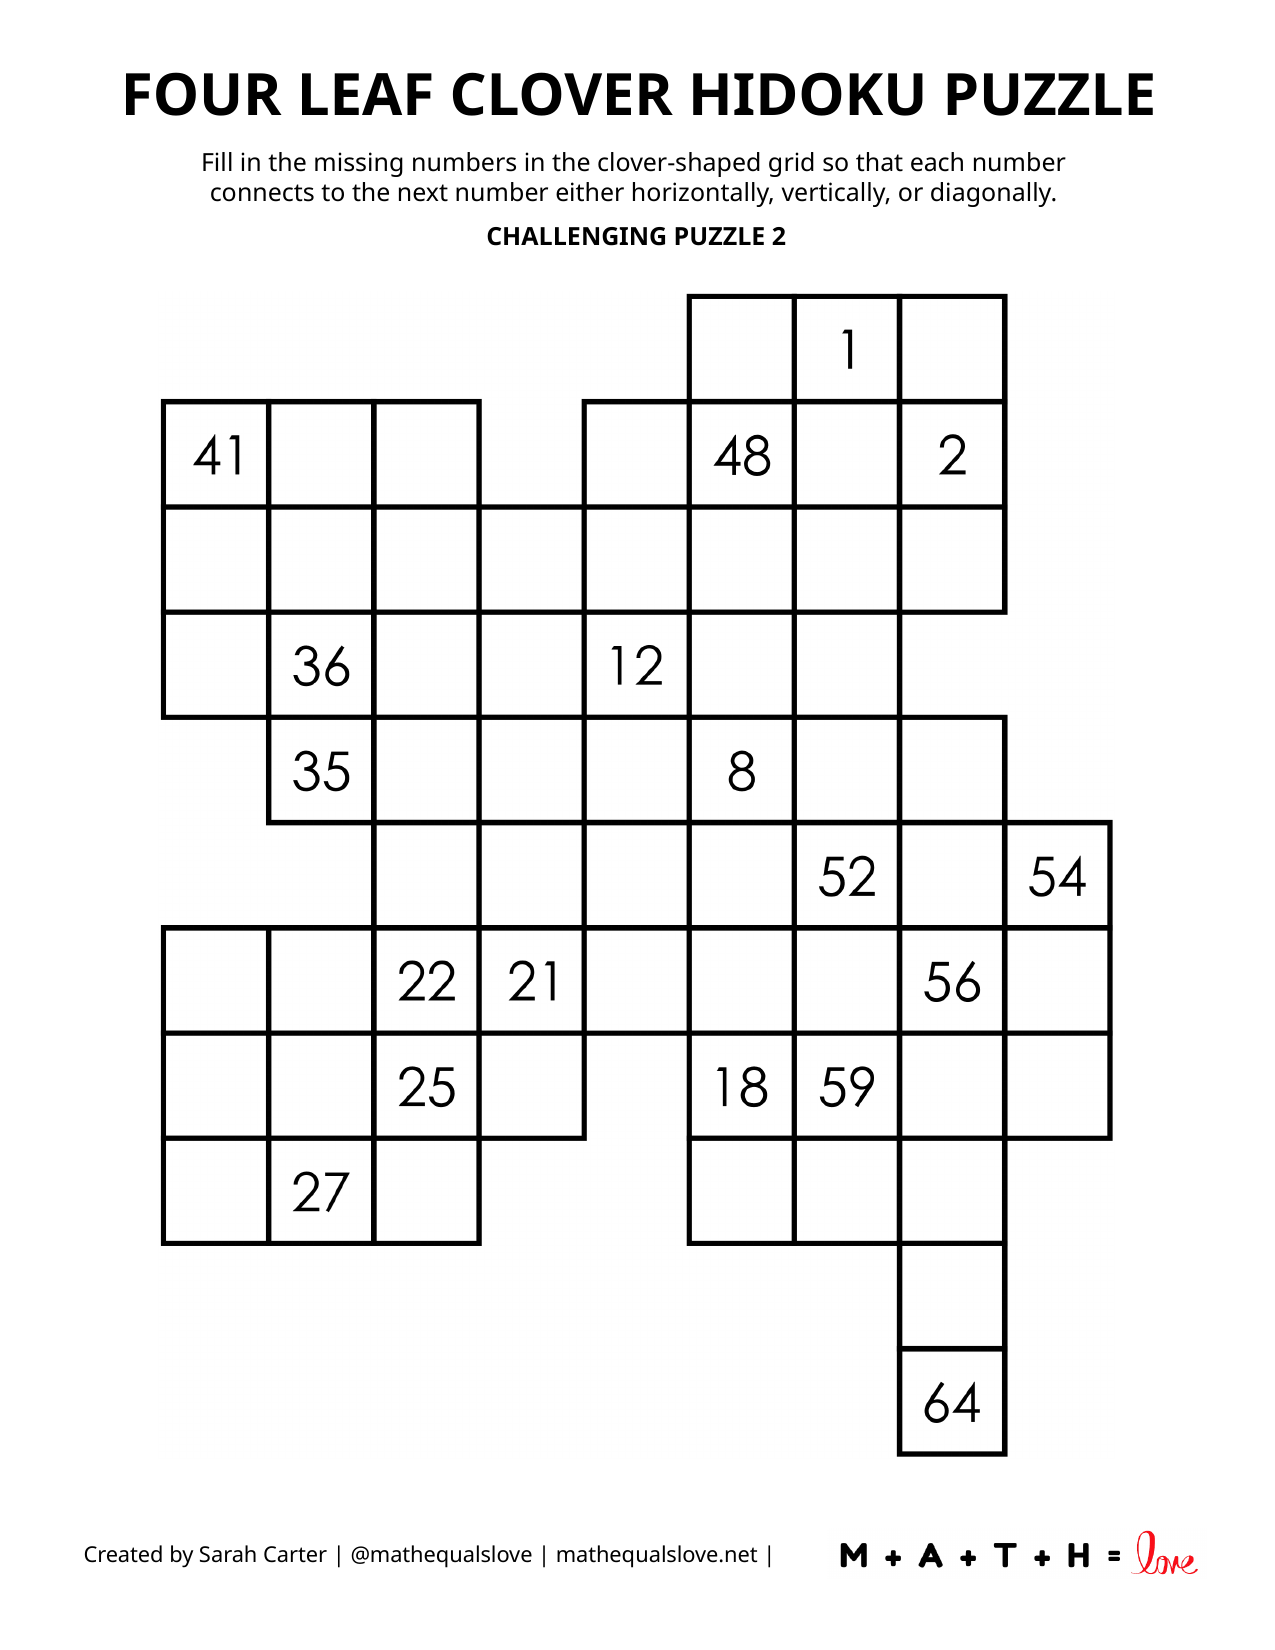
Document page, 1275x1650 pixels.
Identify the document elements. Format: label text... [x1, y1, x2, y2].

text_box Fill in the missing numbers in the clover-shaped grid so that each number connects to the next number either horizontally, vertically, or diagonally. [0, 139, 1275, 215]
text_box Created by Sarah Carter | @mathequalslove | mathequalslove.net | [68, 1533, 826, 1575]
picture [157, 291, 1116, 1459]
picture [826, 1528, 1207, 1580]
text_box CHALLENGING PUZZLE 2 [158, 220, 1115, 272]
text_box FOUR LEAF CLOVER HIDOKU PUZZLE [66, 50, 1211, 135]
